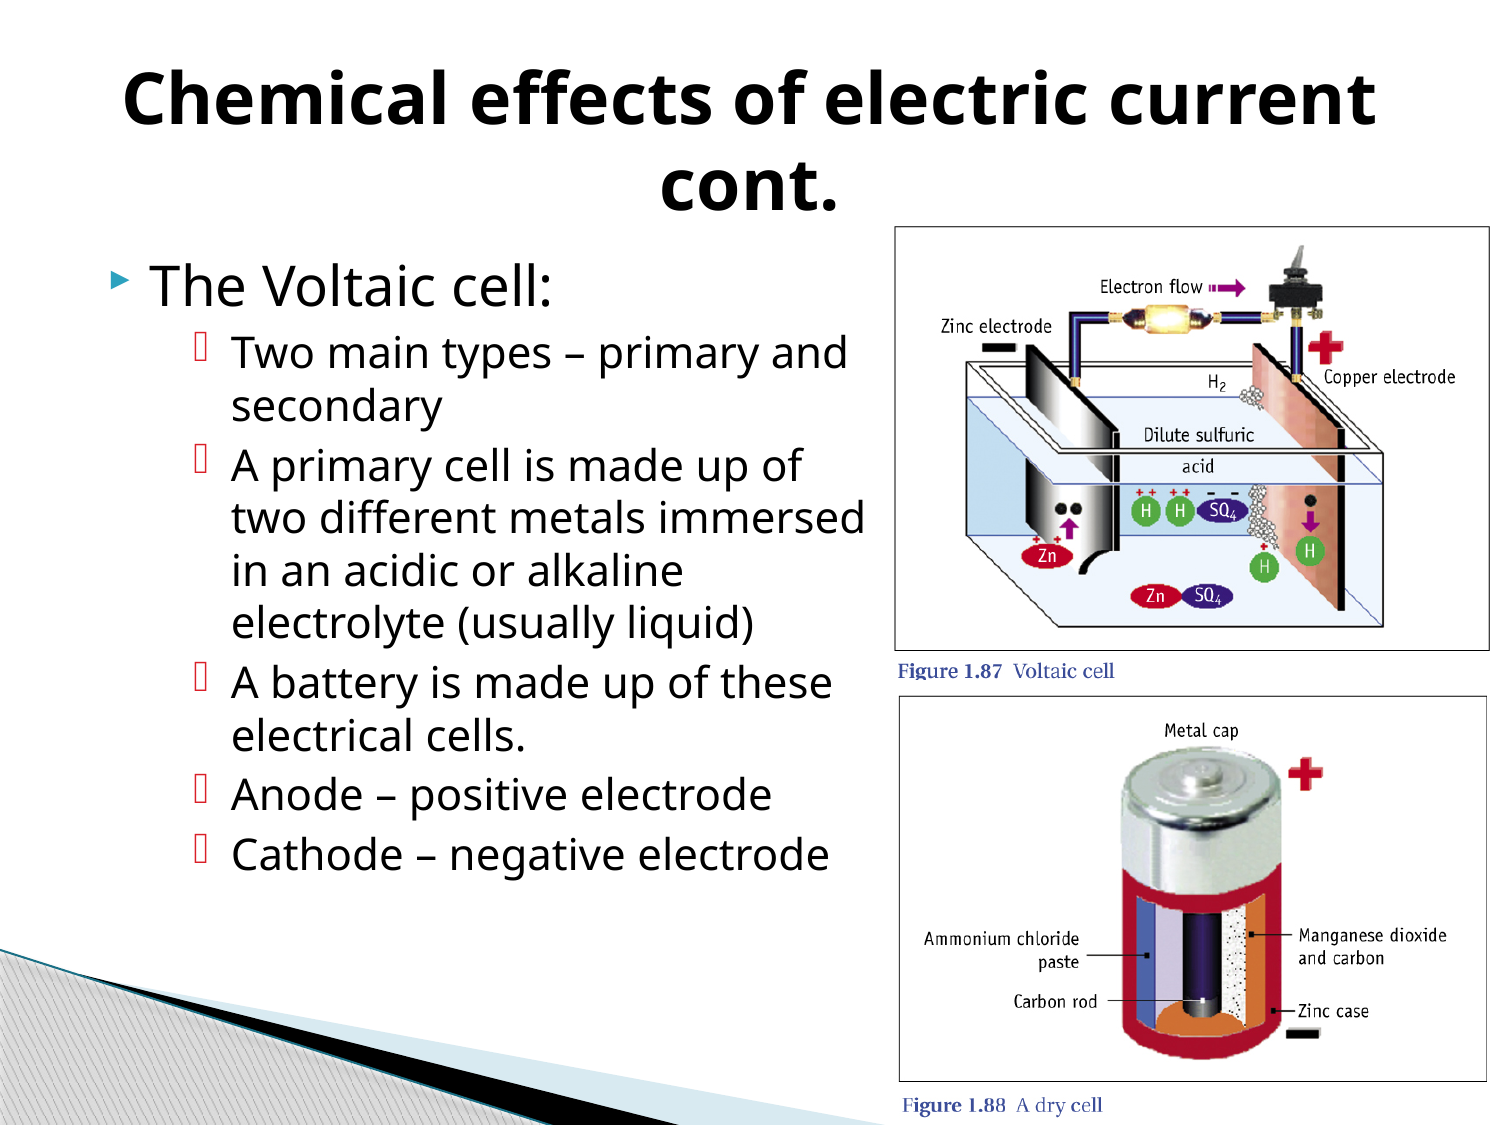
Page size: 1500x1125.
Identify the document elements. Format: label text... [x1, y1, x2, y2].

list The Voltaic cell: Two main types – primary and secondary A primary cell is made up of two different metals immersed in an acidic or alkaline electrolyte (usually liquid) A battery is made up of these electrical cells. Anode – positive electrode Cathode – negative electrode [75, 243, 879, 986]
picture [878, 210, 1500, 1125]
title Chemical effects of electric current cont. [75, 45, 1425, 233]
